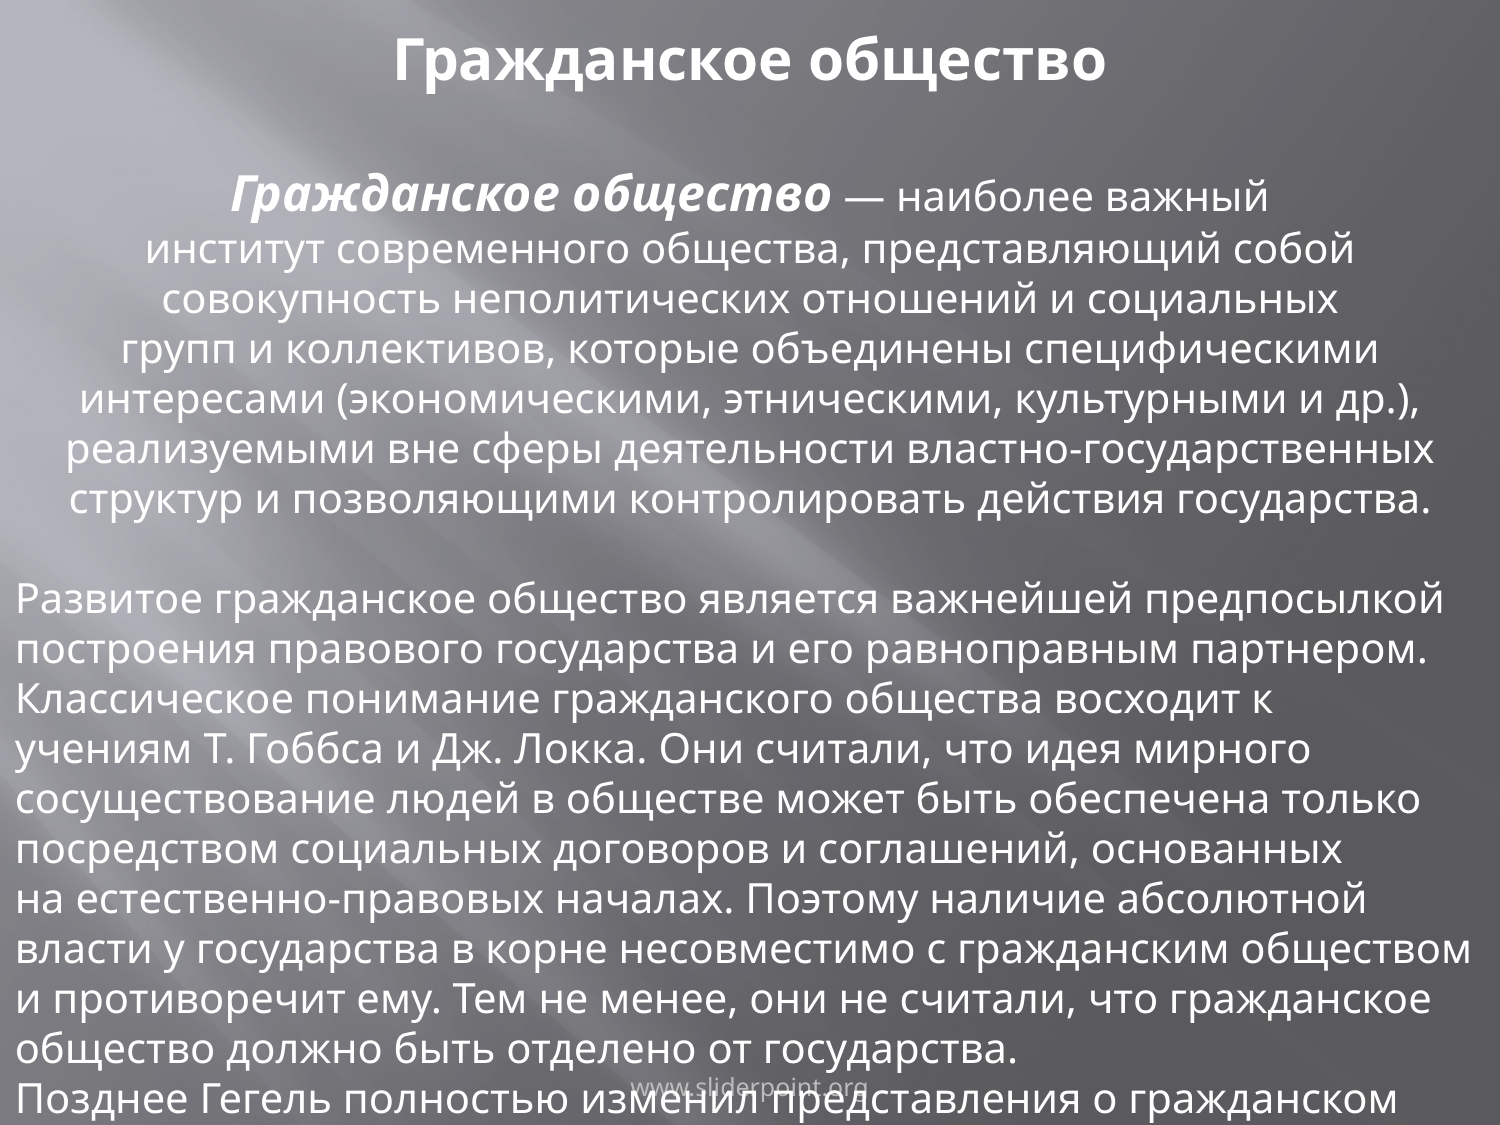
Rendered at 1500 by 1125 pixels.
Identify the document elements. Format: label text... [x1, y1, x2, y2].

footer www.sliderpoint.org [512, 1052, 988, 1113]
text_box Гражданское общество Гражданское общество — наиболее важный институт современного общества, представляющий собой совокупность неполитических отношений и социальных групп и коллективов, которые объединены специфическими интересами (экономическими, этническими, культурными и др.), реализуемыми вне сферы деятельности властно-государственных структур и позволяющими контролировать действия государства. Развитое гражданское общество является важнейшей предпосылкой построения правового государства и его равноправным партнером. Классическое понимание гражданского общества восходит к учениям Т. Гоббса и Дж. Локка. Они считали, что идея мирного сосуществование людей в обществе может быть обеспечена только посредством социальных договоров и соглашений, основанных на естественно-правовых началах. Поэтому наличие абсолютной власти у государства в корне несовместимо с гражданским обществом и противоречит ему. Тем не менее, они не считали, что гражданское общество должно быть отделено от государства. Позднее Гегель полностью изменил представления о гражданском обществе, указав о его противоположности с государством и определив как сферу действия сугубо частного интереса. [0, 14, 1500, 1125]
